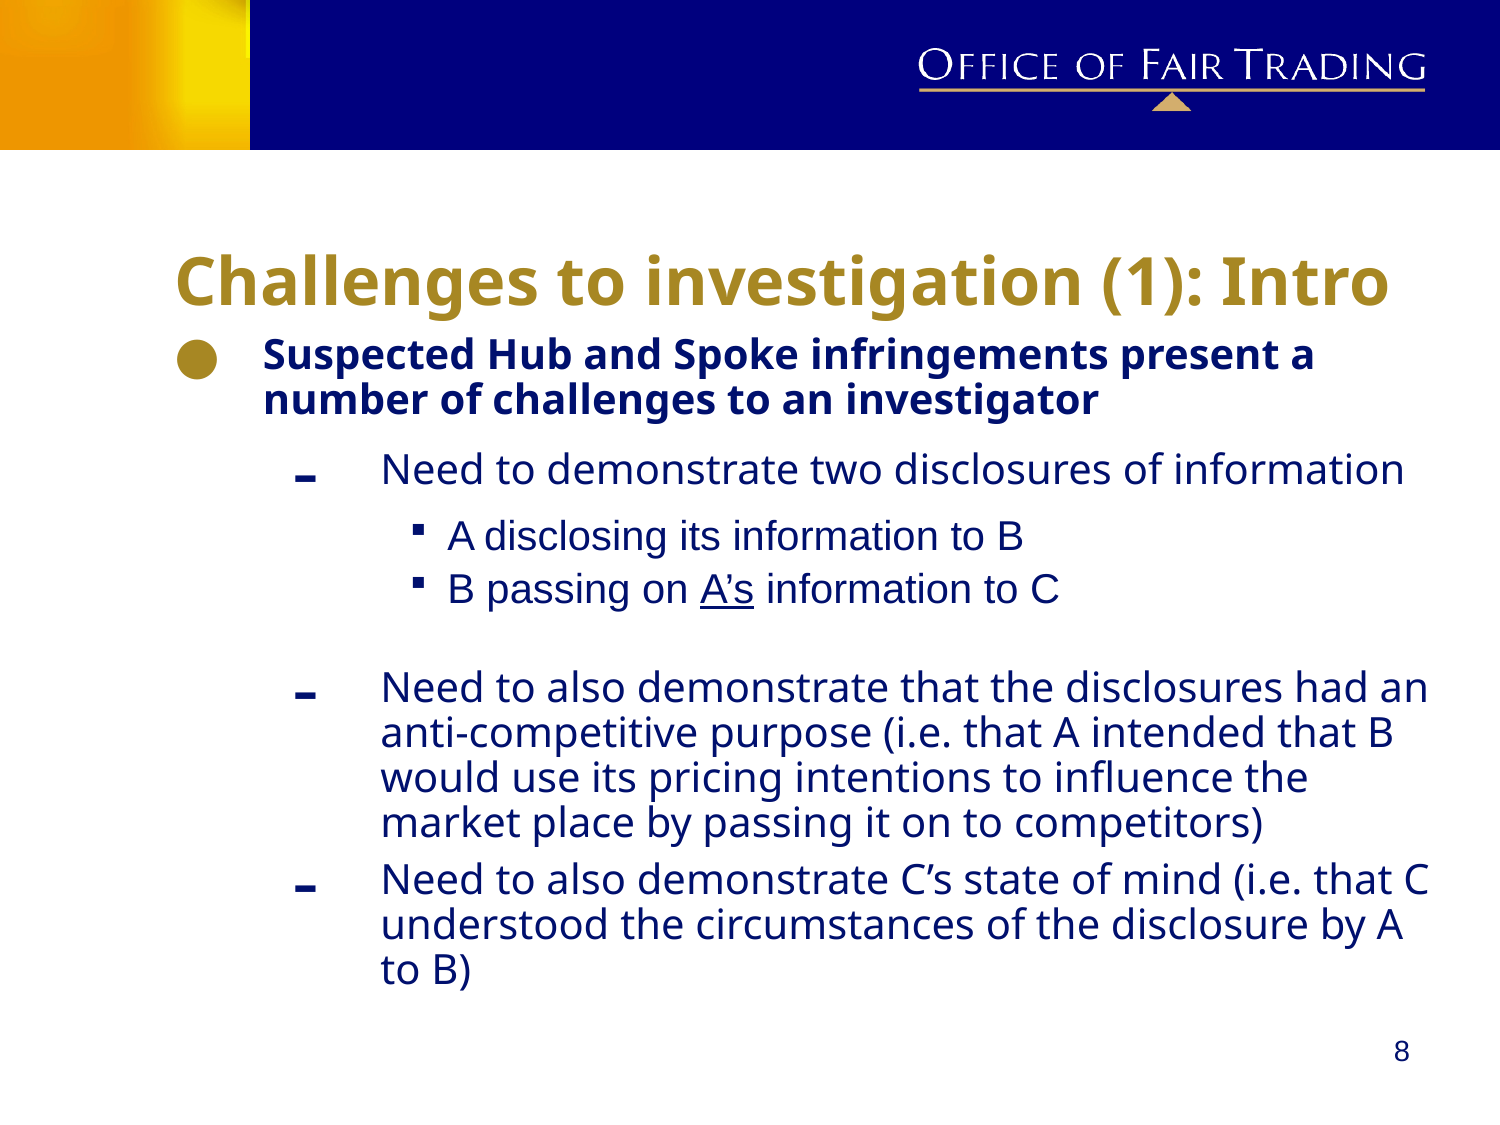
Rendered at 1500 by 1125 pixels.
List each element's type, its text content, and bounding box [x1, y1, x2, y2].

picture [0, 0, 250, 150]
title Challenges to investigation (1): Intro [159, 184, 1460, 326]
list Suspected Hub and Spoke infringements present a number of challenges to an investigator Need to demonstrate two disclosures of information A disclosing its information to B B passing on A’s information to C Need to also demonstrate that the disclosures had an anti-competitive purpose (i.e. that A intended that B would use its pricing intentions to influence the market place by passing it on to competitors) Need to also demonstrate C’s state of mind (i.e. that C understood the circumstances of the disclosure by A to B) [159, 326, 1460, 1006]
picture [906, 41, 1432, 117]
slide_number 8 [1074, 1024, 1426, 1103]
